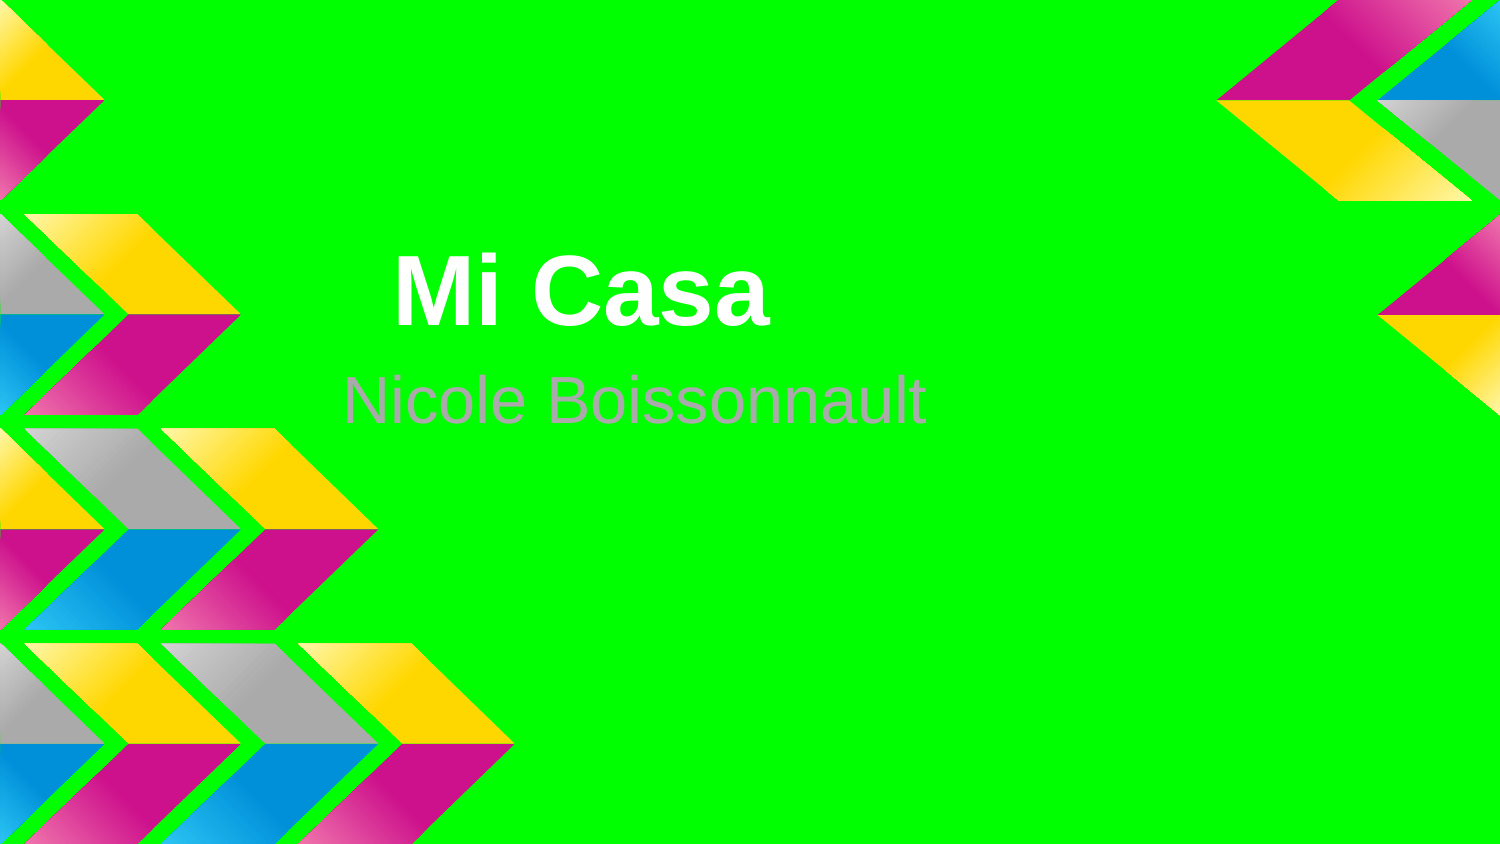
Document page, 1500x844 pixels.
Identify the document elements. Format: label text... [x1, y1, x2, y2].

subtitle Nicole Boissonnault [327, 341, 1378, 485]
title Mi Casa [327, 179, 1378, 341]
